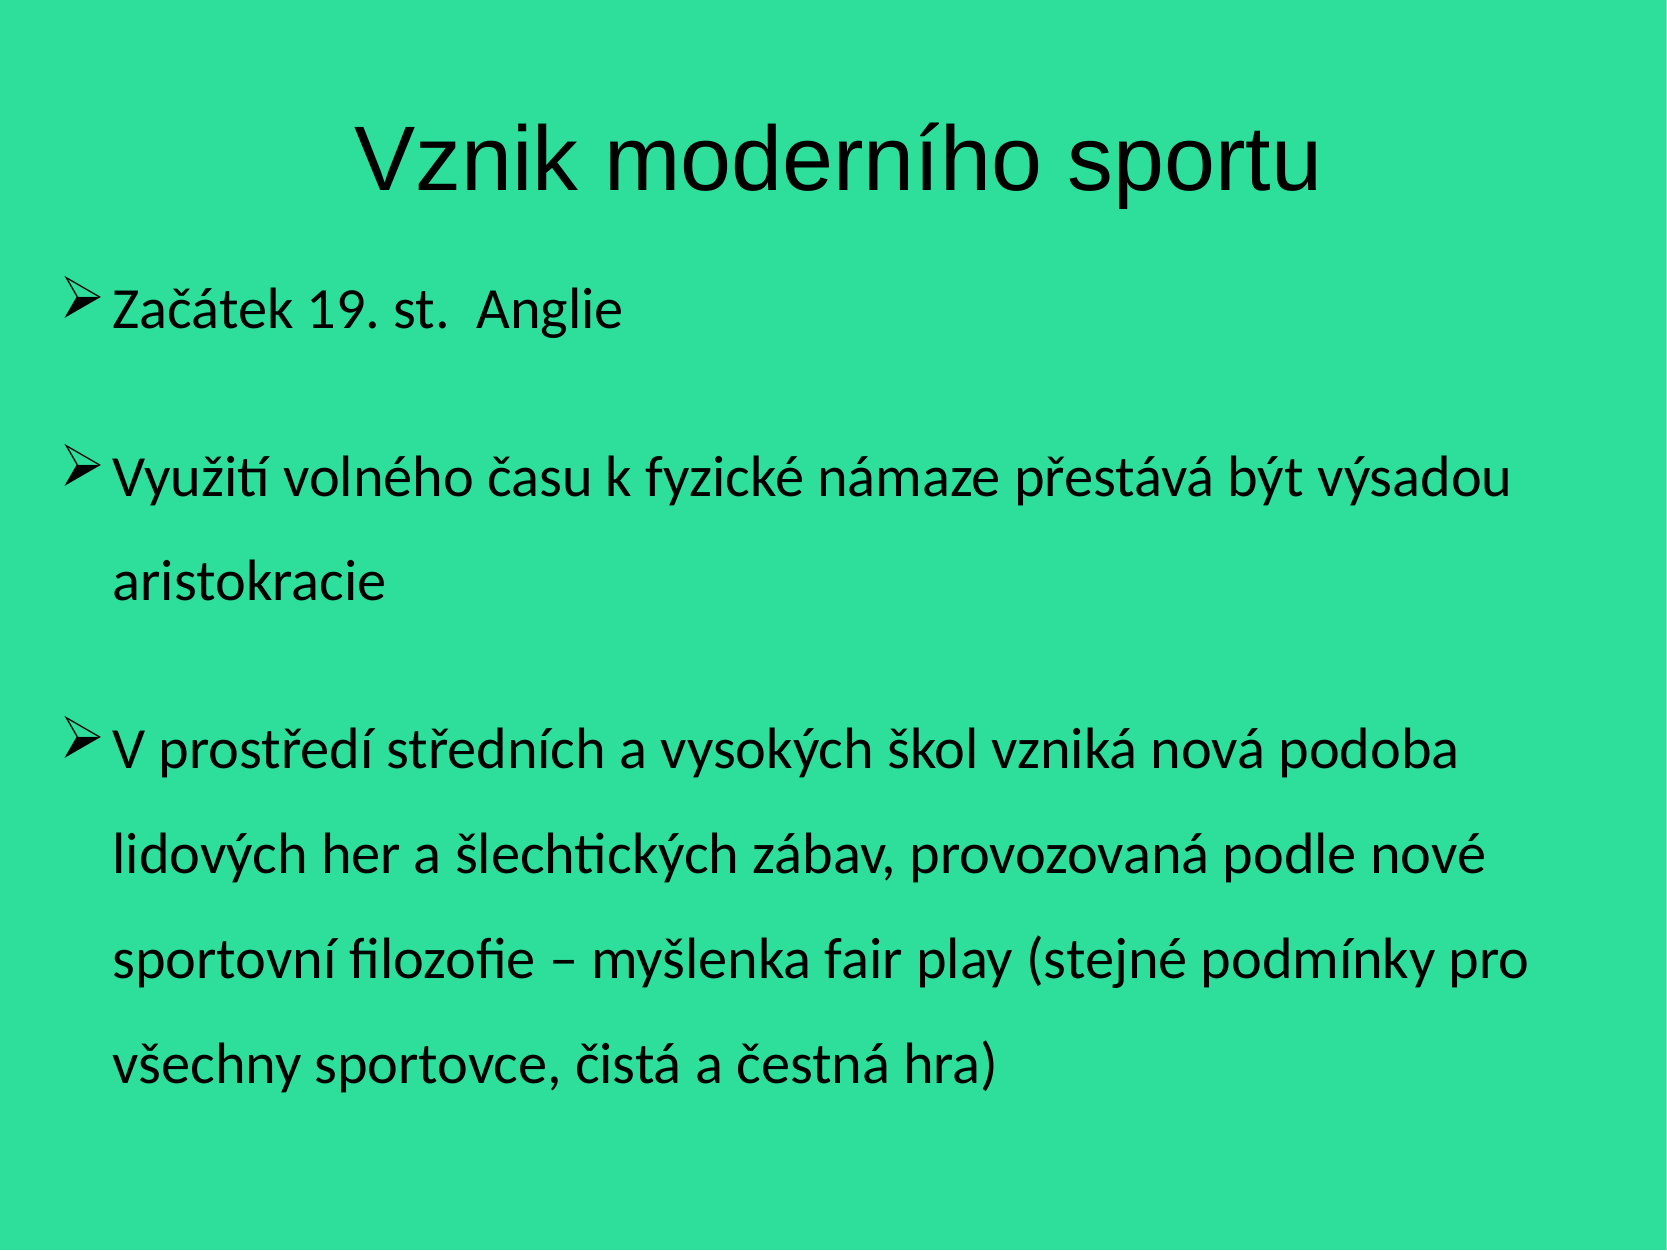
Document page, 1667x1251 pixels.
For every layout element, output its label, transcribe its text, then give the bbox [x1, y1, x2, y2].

list Začátek 19. st. Anglie Využití volného času k fyzické námaze přestává být výsadou aristokracie V prostředí středních a vysokých škol vzniká nová podoba lidových her a šlechtických zábav, provozovaná podle nové sportovní filozofie – myšlenka fair play (stejné podmínky pro všechny sportovce, čistá a čestná hra) [41, 235, 1625, 1204]
title Vznik moderního sportu [41, 49, 1637, 259]
